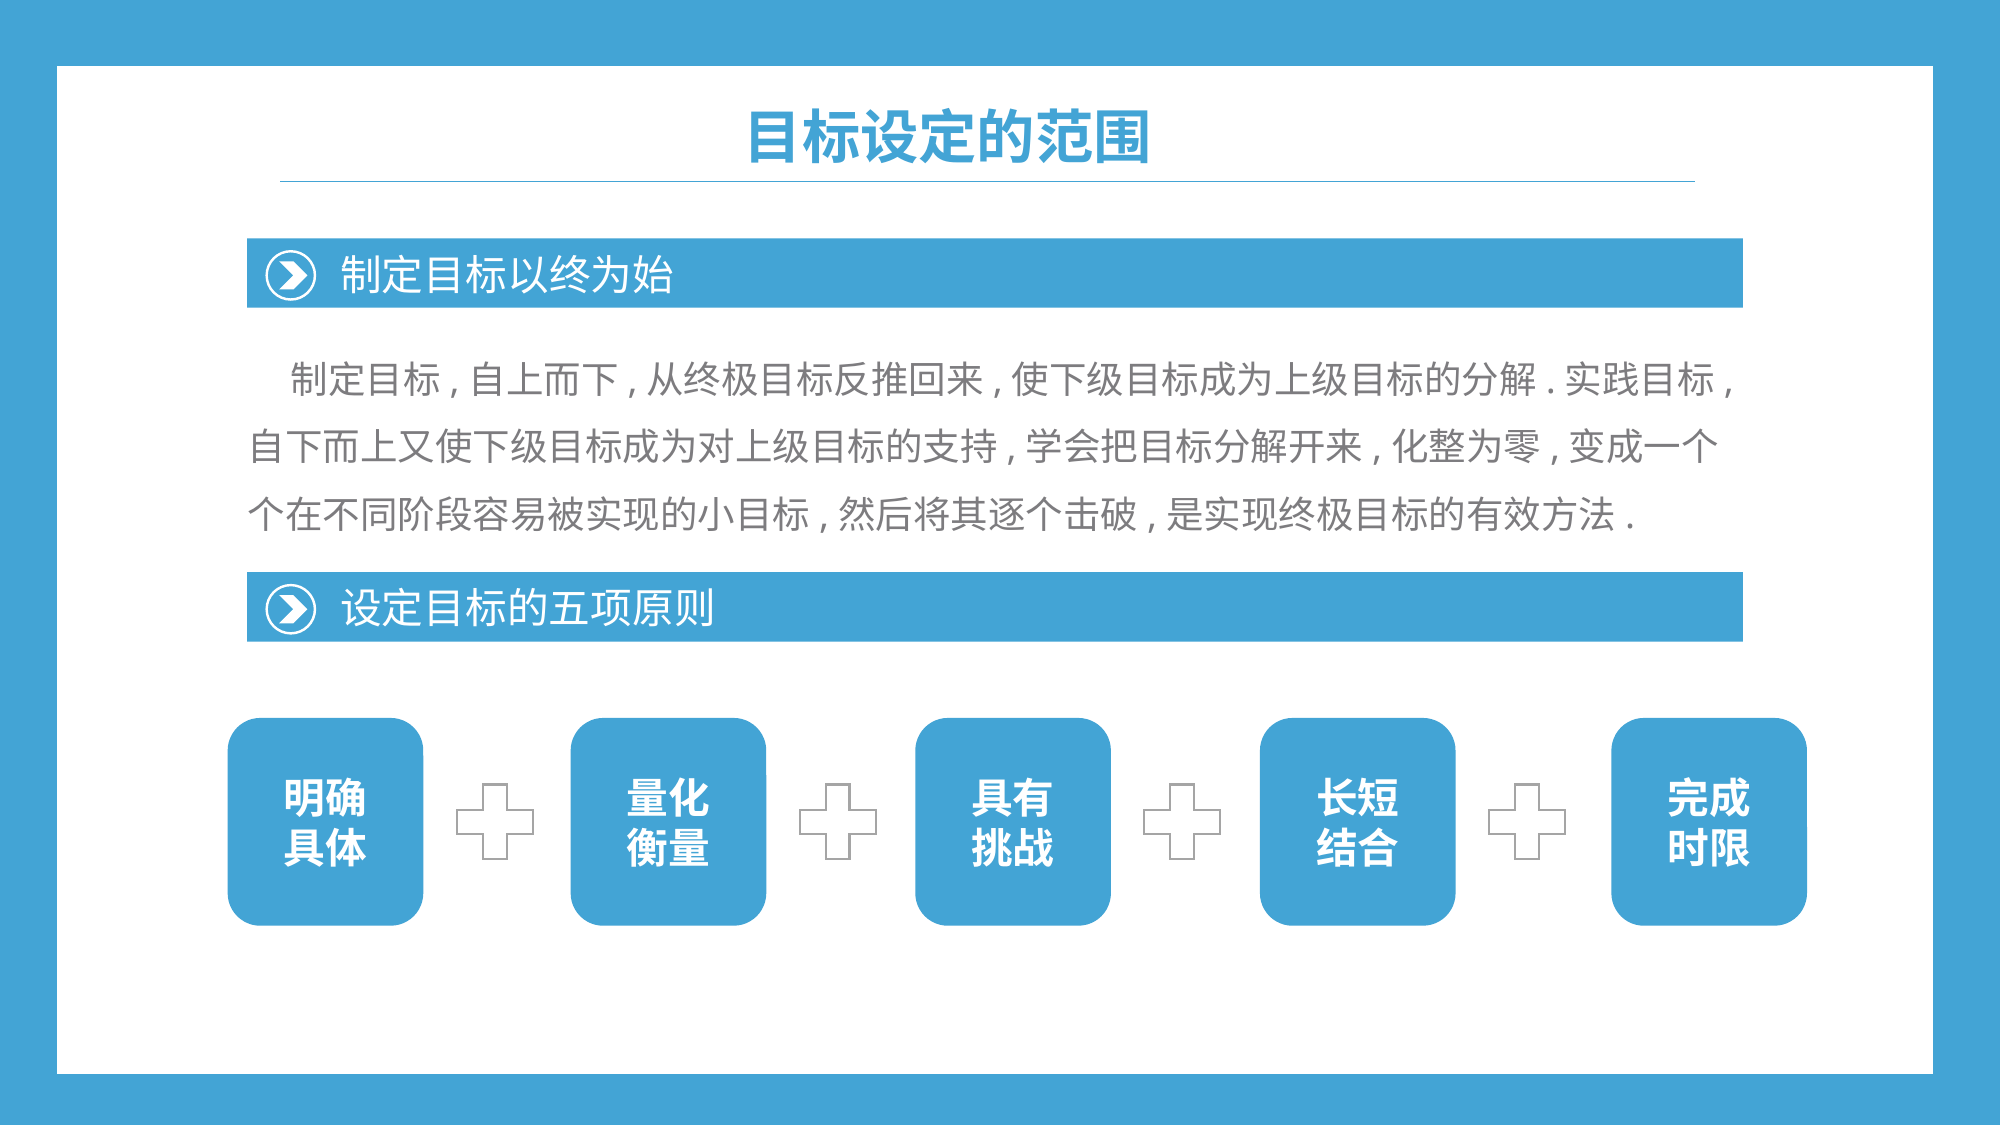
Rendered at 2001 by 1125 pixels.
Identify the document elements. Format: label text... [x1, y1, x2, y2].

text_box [246, 572, 1743, 642]
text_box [227, 717, 1807, 926]
text_box 目标设定的范围 [729, 93, 1246, 178]
text_box 制定目标,自上而下,从终极目标反推回来,使下级目标成为上级目标的分解.实践目标,自下而上又使下级目标成为对上级目标的支持,学会把目标分解开来,化整为零,变成一个个在不同阶段容易被实现的小目标,然后将其逐个击破,是实现终极目标的有效方法. [227, 323, 1773, 531]
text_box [246, 238, 1743, 308]
